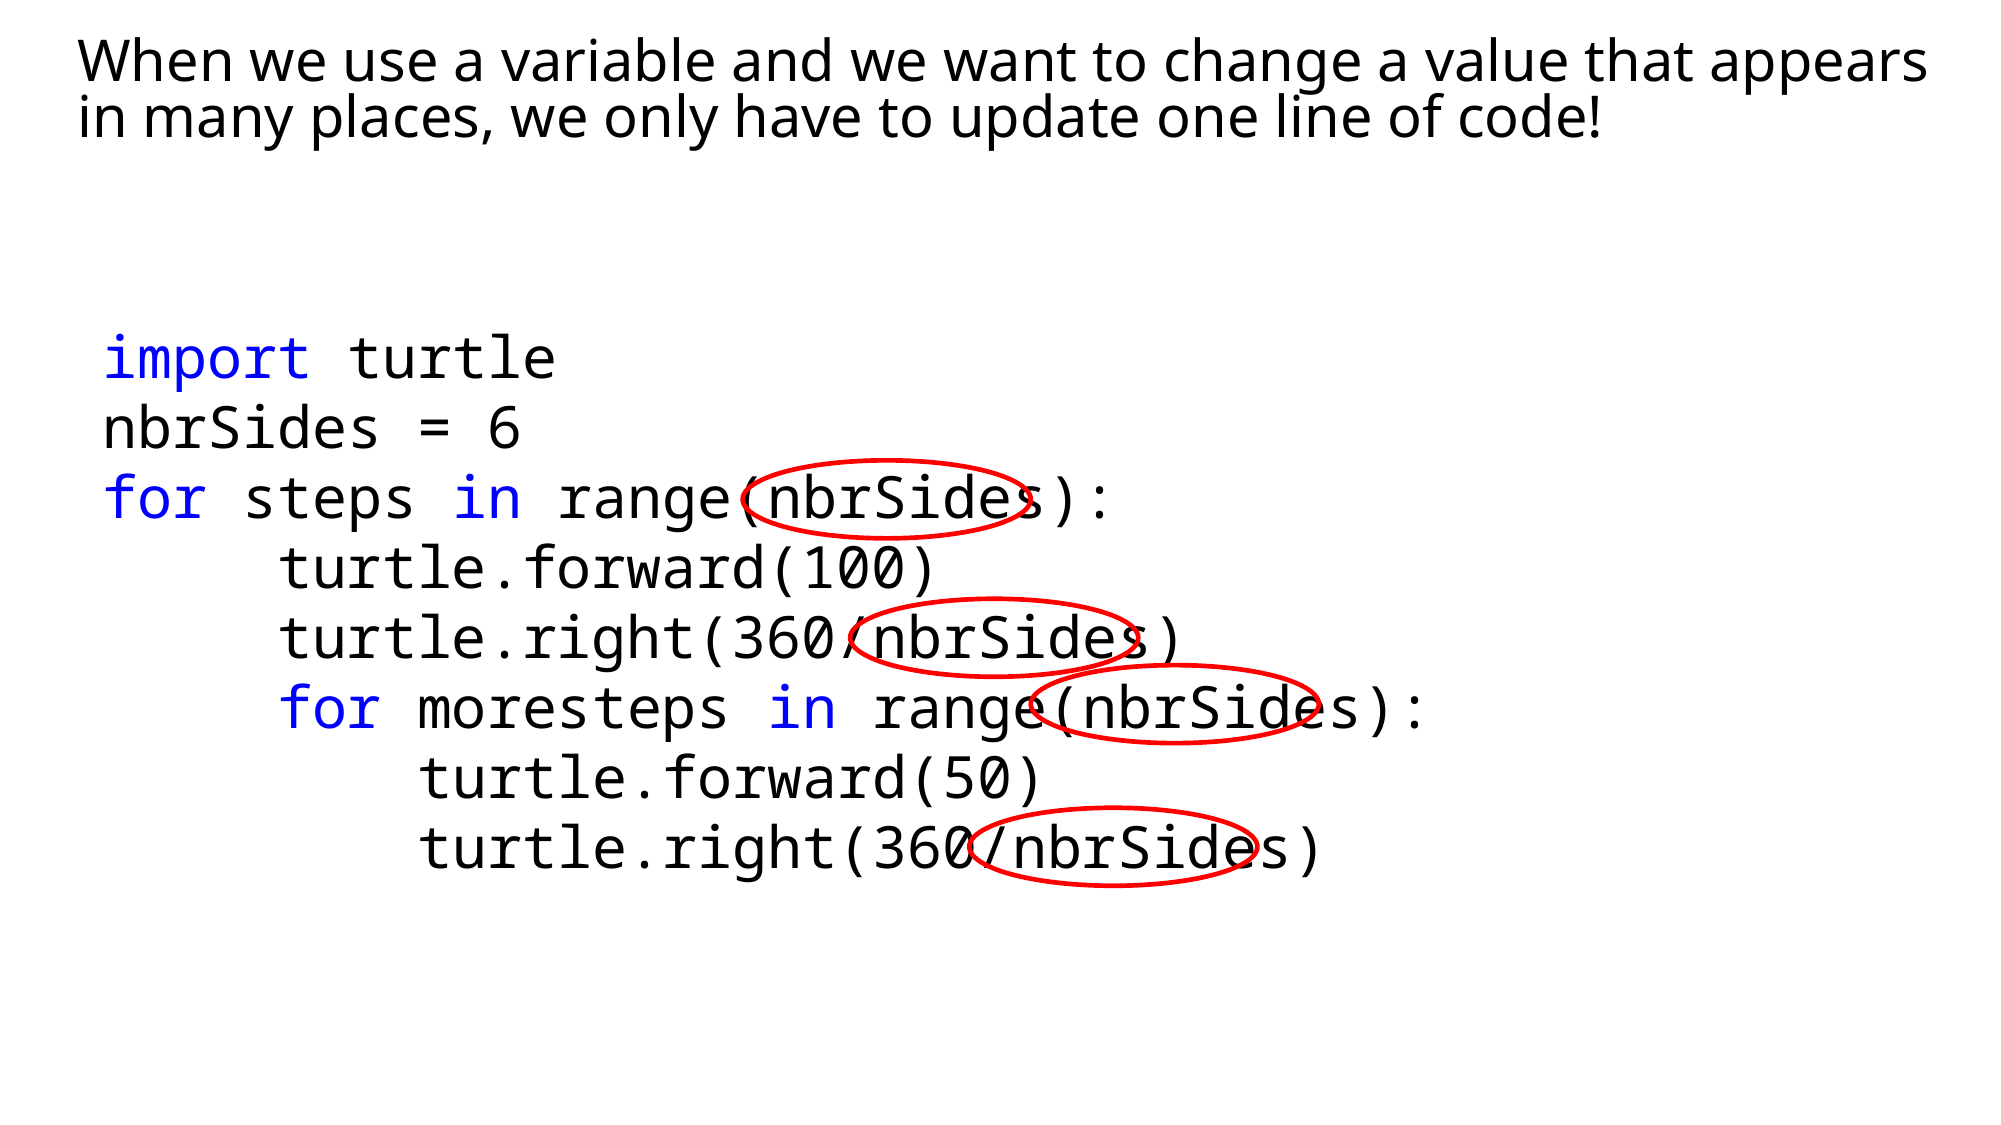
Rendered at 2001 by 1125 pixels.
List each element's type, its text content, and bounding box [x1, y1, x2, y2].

text_box [740, 458, 1033, 541]
text_box [848, 596, 1141, 679]
text_box [1028, 663, 1321, 746]
text_box import turtle nbrSides = 6 for steps in range(nbrSides): turtle.forward(100) turtle.right(360/nbrSides) for moresteps in range(nbrSides): turtle.forward(50) turtle.right(360/nbrSides) [87, 313, 1448, 888]
text_box [967, 805, 1260, 888]
title When we use a variable and we want to change a value that appears in many places, we only have to update one line of code! [62, 29, 1953, 205]
